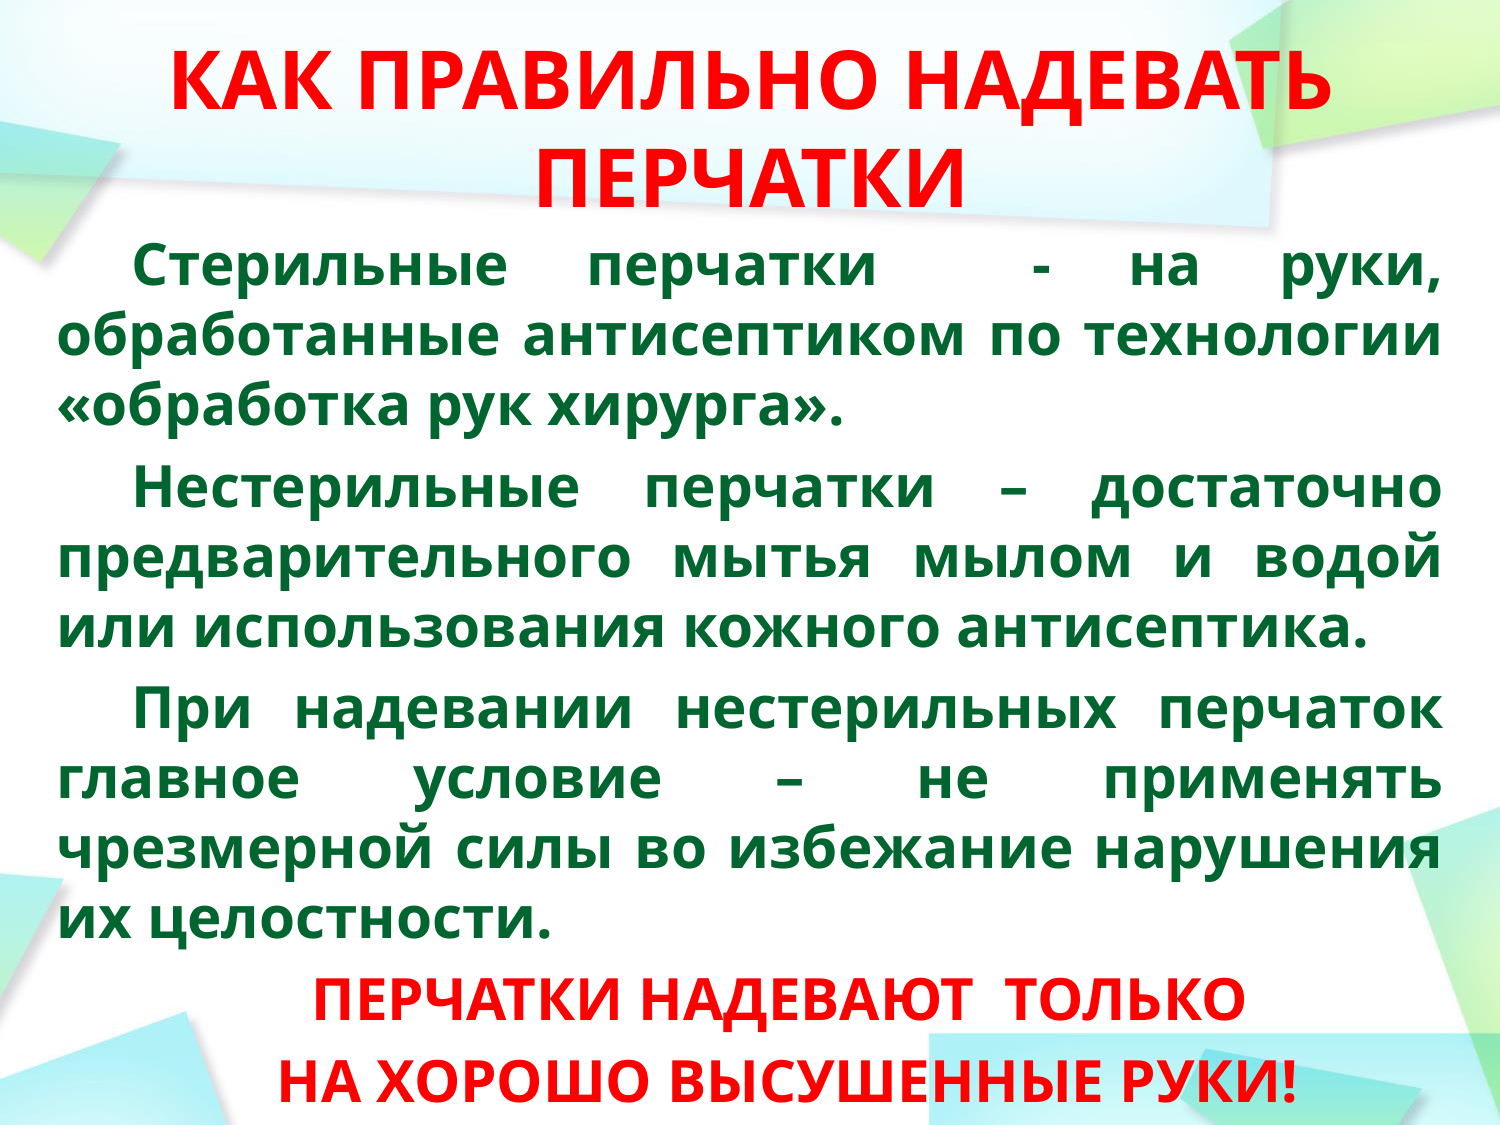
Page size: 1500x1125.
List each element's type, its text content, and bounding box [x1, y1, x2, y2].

list Стерильные перчатки - на руки, обработанные антисептиком по технологии «обработка рук хирурга». Нестерильные перчатки – достаточно предварительного мытья мылом и водой или использования кожного антисептика. При надевании нестерильных перчаток главное условие – не применять чрезмерной силы во избежание нарушения их целостности. ПЕРЧАТКИ НАДЕВАЮТ ТОЛЬКО НА ХОРОШО ВЫСУШЕННЫЕ РУКИ! [41, 219, 1459, 1014]
title КАК ПРАВИЛЬНО НАДЕВАТЬ ПЕРЧАТКИ [76, 19, 1427, 219]
picture [0, 0, 1500, 1125]
